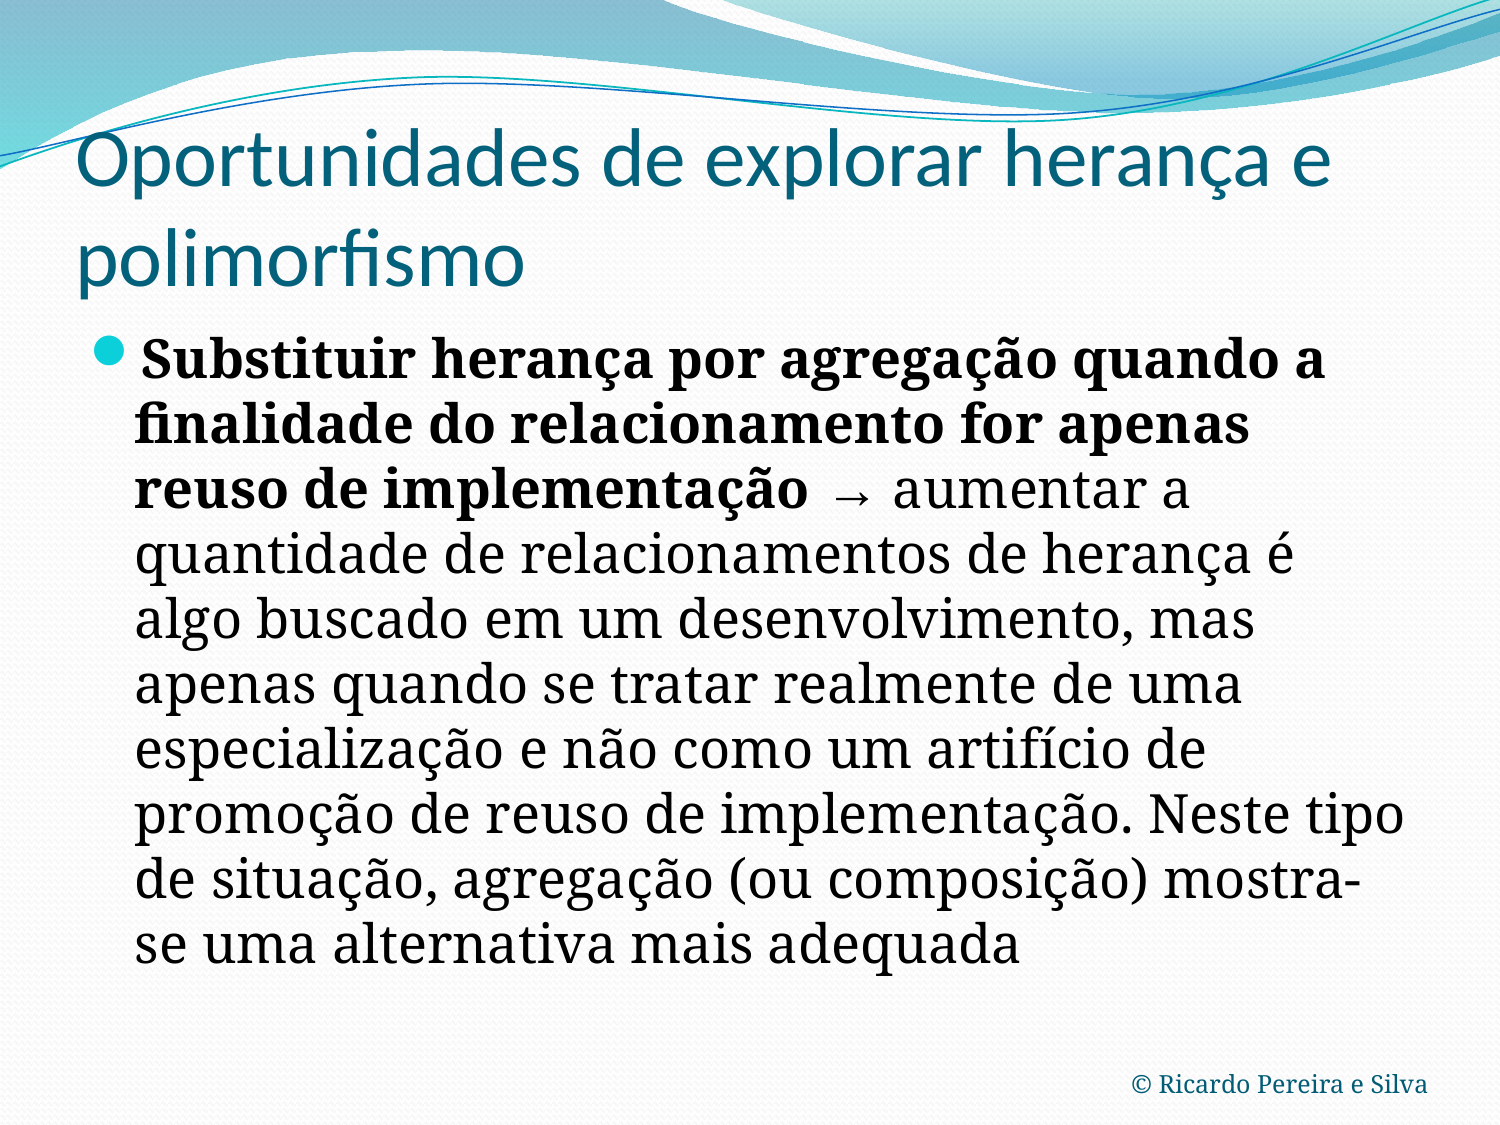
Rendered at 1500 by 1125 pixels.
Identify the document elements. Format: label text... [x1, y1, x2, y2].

list Substituir herança por agregação quando a finalidade do relacionamento for apenas reuso de implementação → aumentar a quantidade de relacionamentos de herança é algo buscado em um desenvolvimento, mas apenas quando se tratar realmente de uma especialização e não como um artifício de promoção de reuso de implementação. Neste tipo de situação, agregação (ou composição) mostra-se uma alternativa mais adequada [75, 317, 1425, 1038]
title Oportunidades de explorar herança e polimorfismo [75, 115, 1425, 303]
footer © Ricardo Pereira e Silva [1101, 1042, 1429, 1103]
